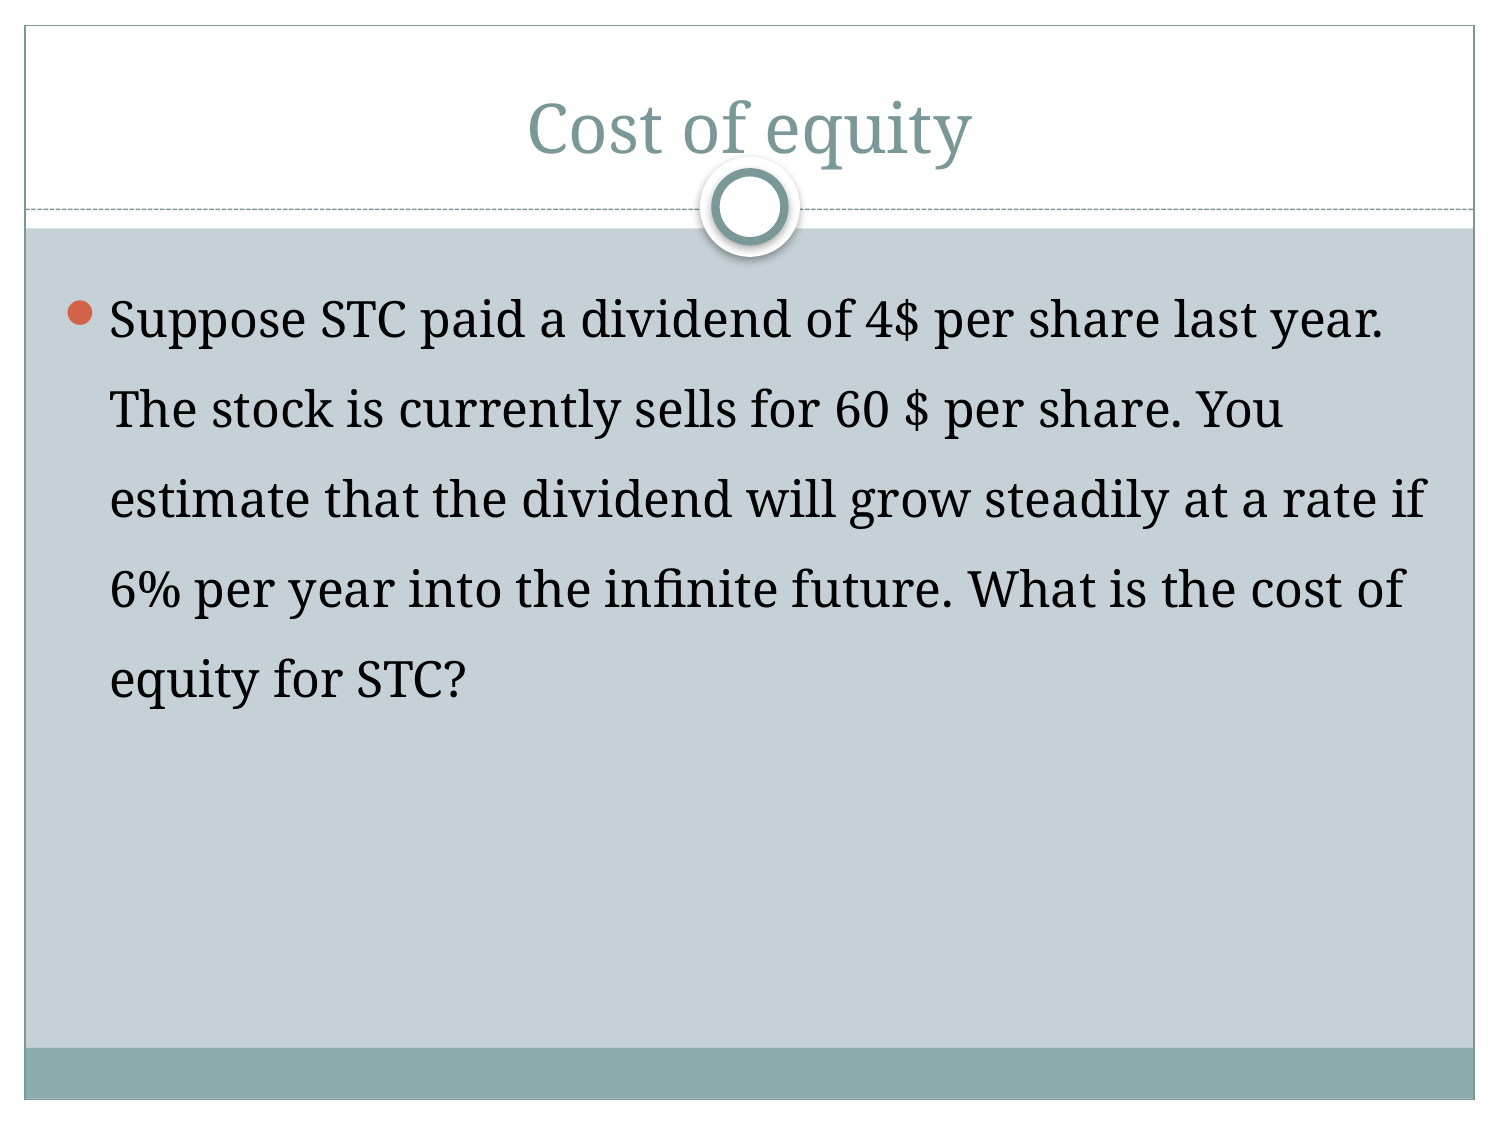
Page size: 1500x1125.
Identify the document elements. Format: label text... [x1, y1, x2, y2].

list Suppose STC paid a dividend of 4$ per share last year. The stock is currently sells for 60 $ per share. You estimate that the dividend will grow steadily at a rate if 6% per year into the infinite future. What is the cost of equity for STC? [49, 250, 1445, 1001]
title Cost of equity [49, 50, 1450, 175]
